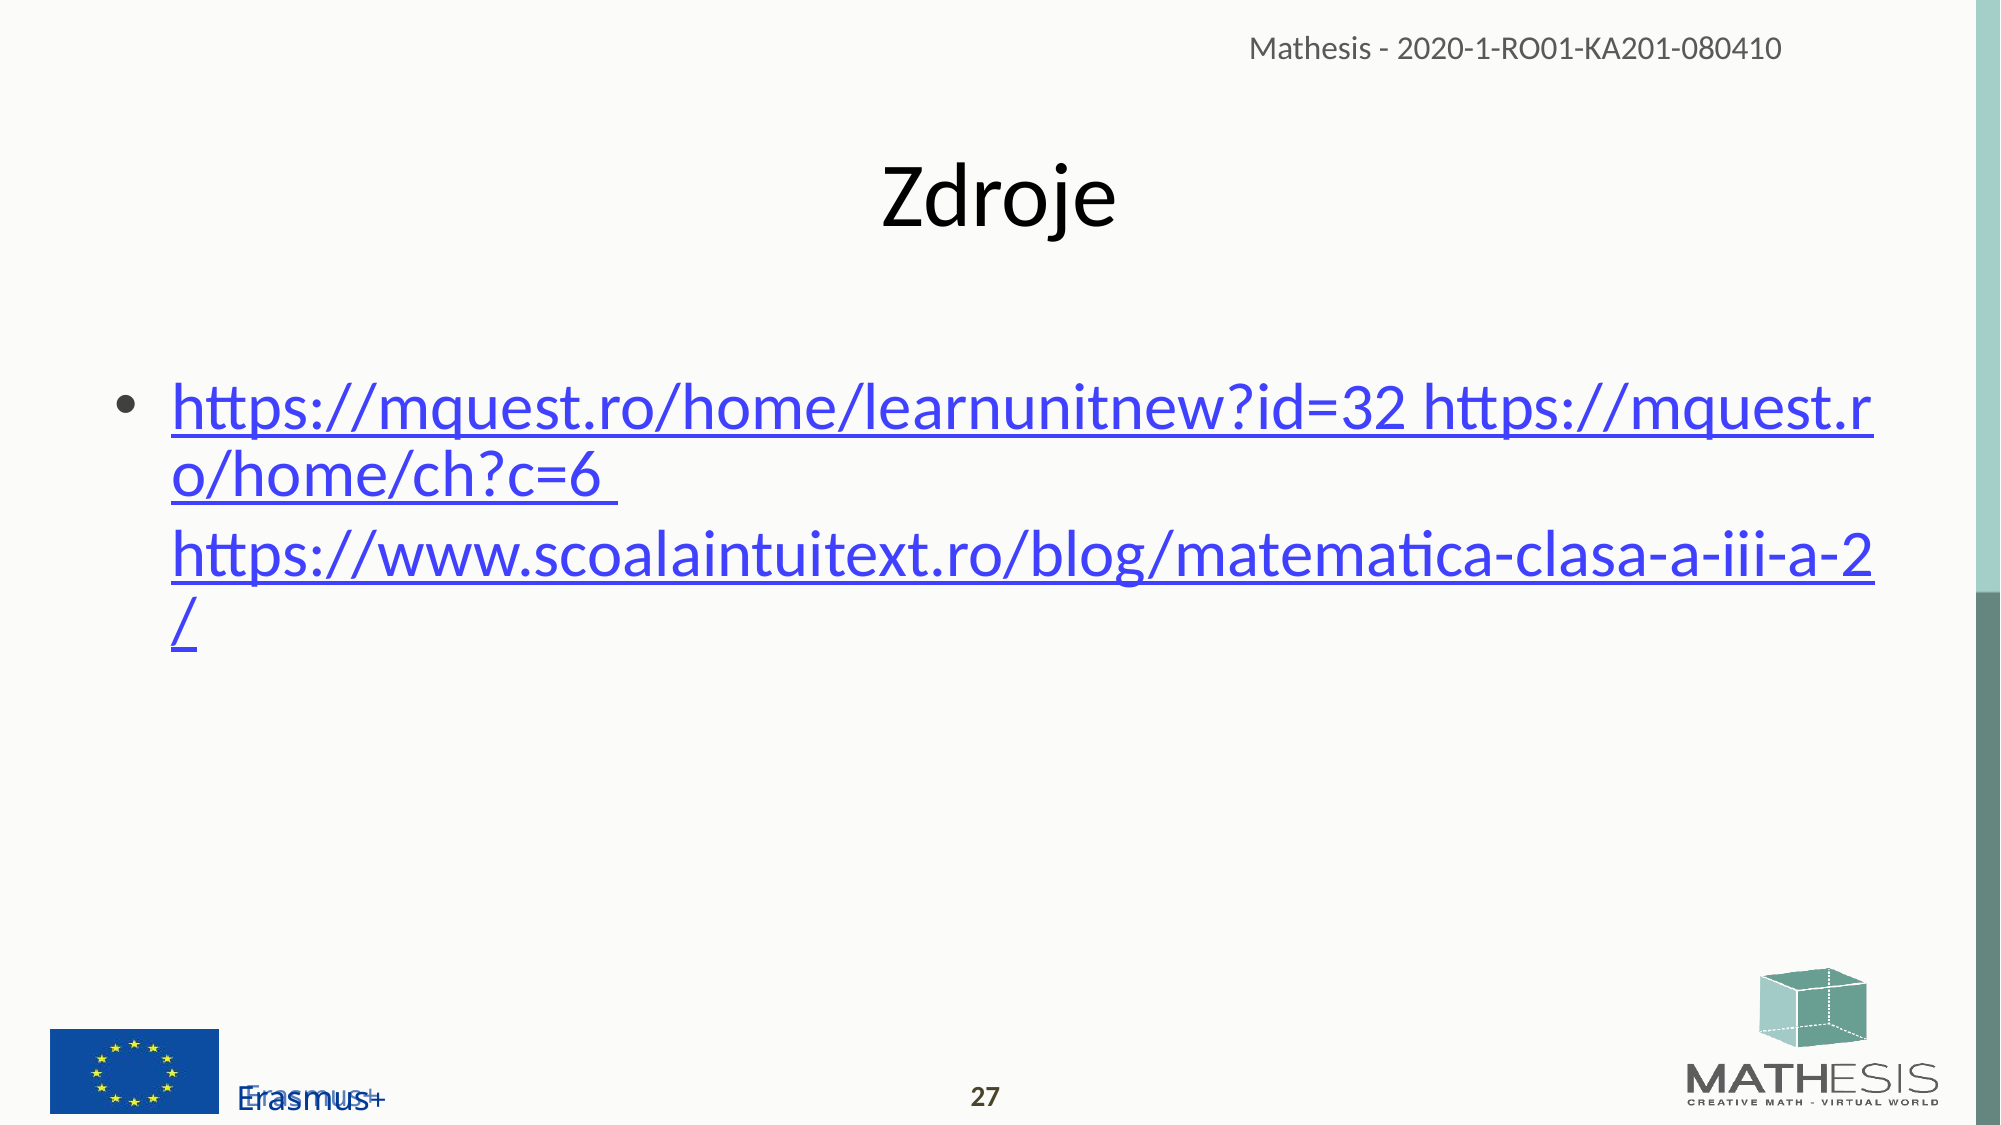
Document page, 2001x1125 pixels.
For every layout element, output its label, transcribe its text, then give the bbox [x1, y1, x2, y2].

picture [50, 1029, 219, 1114]
title Zdroje [324, 127, 1675, 262]
list https://mquest.ro/home/learnunitnew?id=32 https://mquest.ro/home/ch?c=6 https://www.scoalaintuitext.ro/blog/matematica-clasa-a-iii-a-2/ [99, 262, 1900, 1005]
